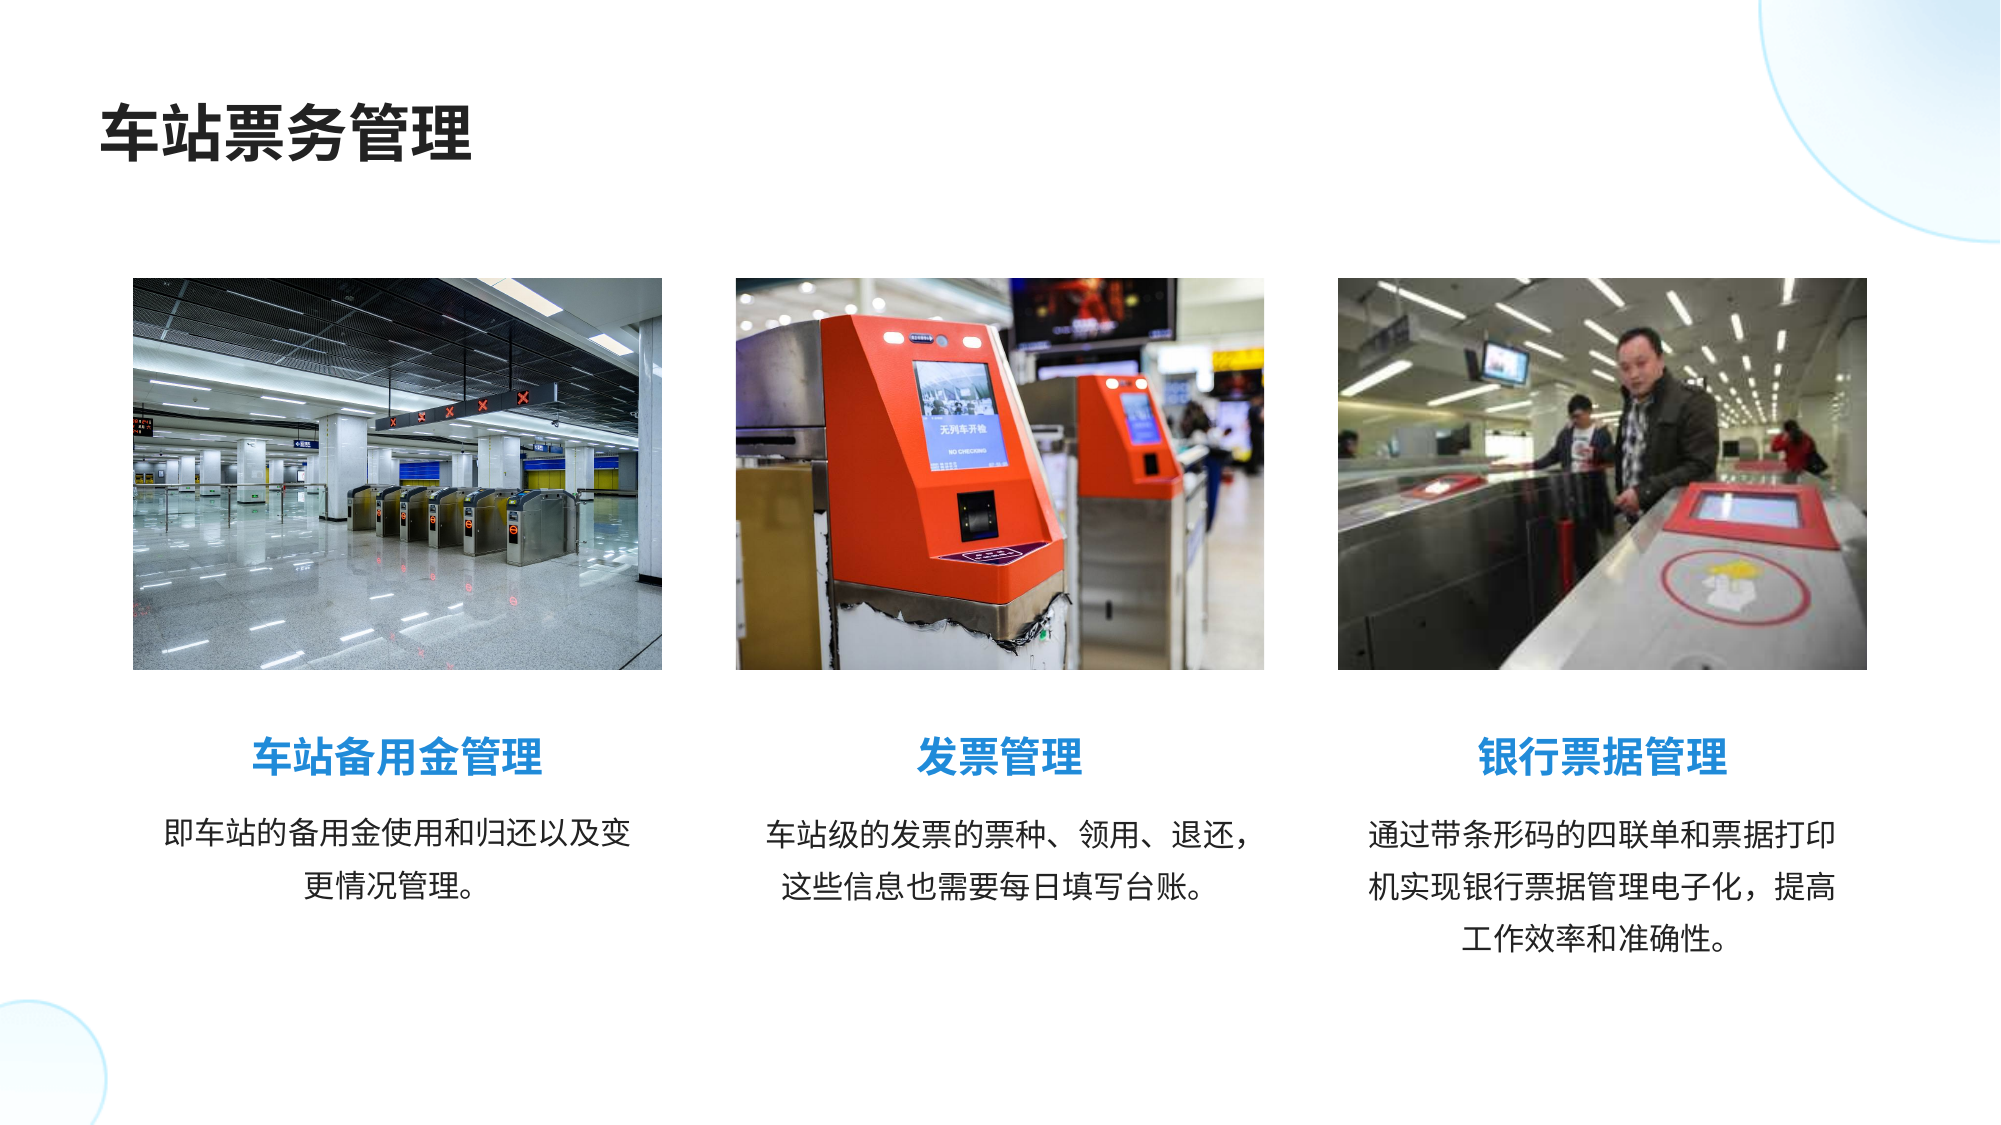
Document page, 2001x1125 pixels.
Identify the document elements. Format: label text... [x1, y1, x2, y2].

text_box 银行票据管理 [1352, 710, 1853, 791]
text_box 车站备用金管理 [147, 710, 648, 791]
text_box 发票管理 [750, 710, 1250, 791]
text_box 即车站的备用金使用和归还以及变更情况管理。 [147, 793, 648, 998]
picture [0, 0, 2001, 1125]
text_box 通过带条形码的四联单和票据打印机实现银行票据管理电子化，提高工作效率和准确性。 [1352, 794, 1853, 999]
text_box 车站级的发票的票种、领用、退还，这些信息也需要每日填写台账。 [750, 794, 1250, 999]
text_box 车站票务管理 [78, 43, 1922, 189]
